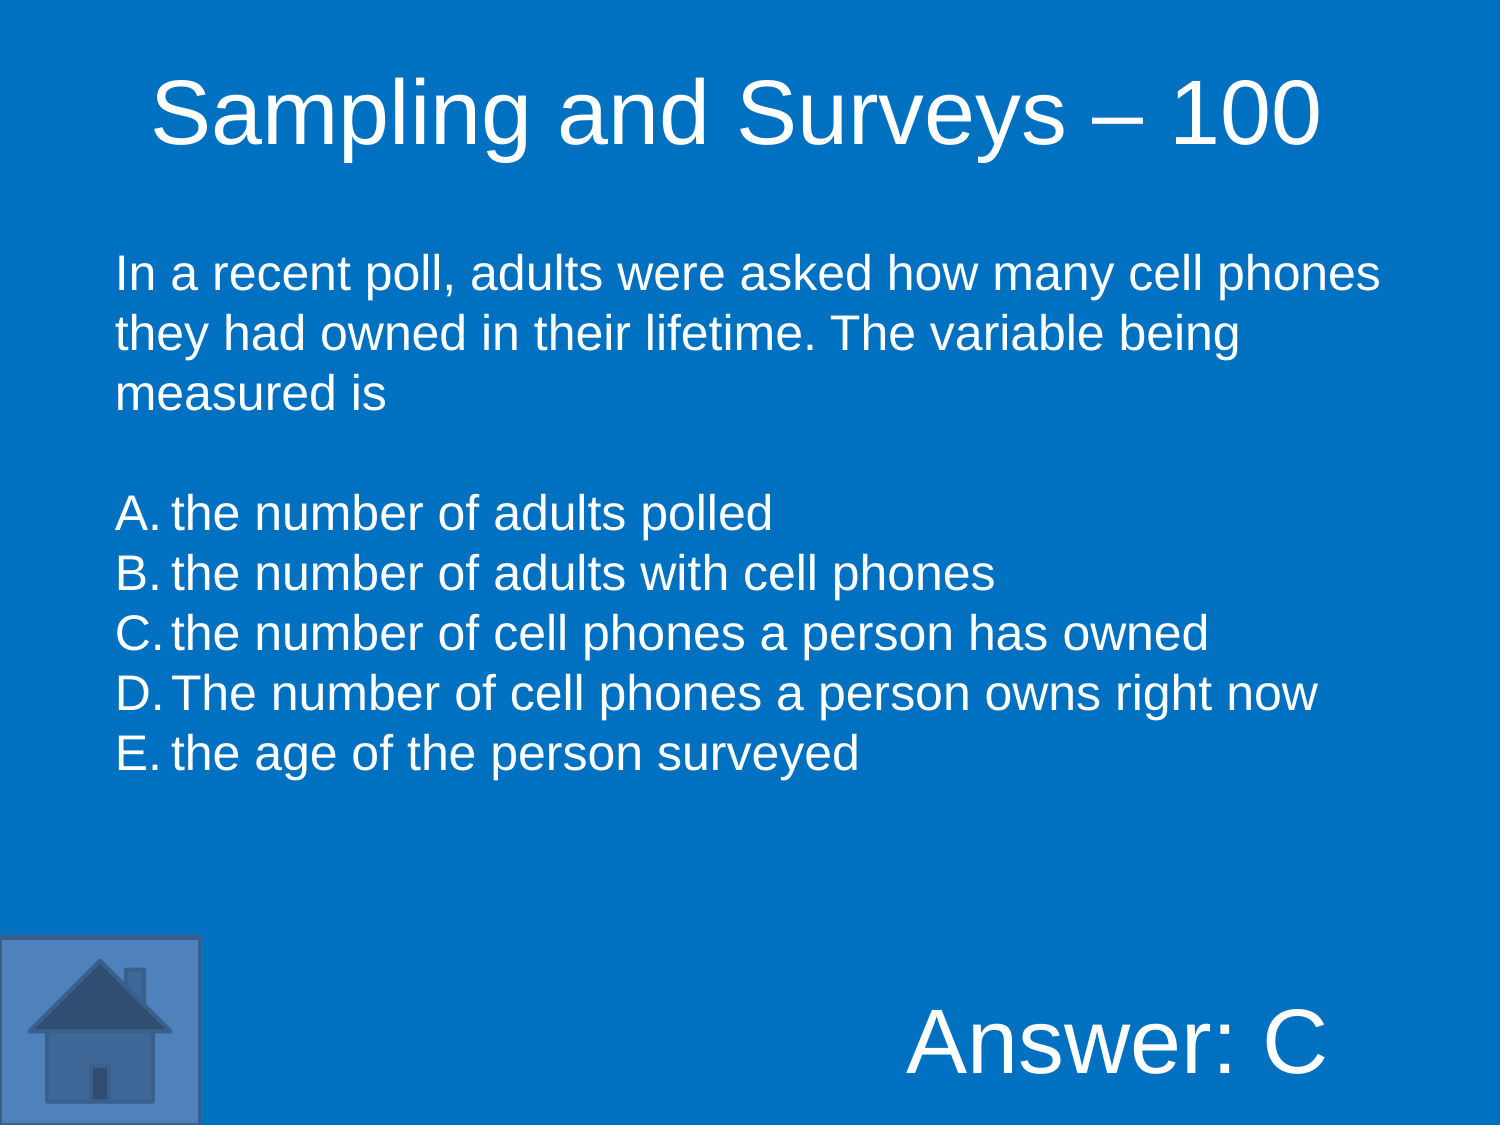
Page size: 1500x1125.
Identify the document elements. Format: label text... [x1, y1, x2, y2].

text_box Sampling and Surveys – 100 [74, 45, 1425, 233]
text_box [0, 935, 202, 1125]
text_box In a recent poll, adults were asked how many cell phones they had owned in their lifetime. The variable being measured is the number of adults polled the number of adults with cell phones the number of cell phones a person has owned The number of cell phones a person owns right now the age of the person surveyed [99, 232, 1425, 788]
text_box Answer: C [891, 974, 1442, 1100]
